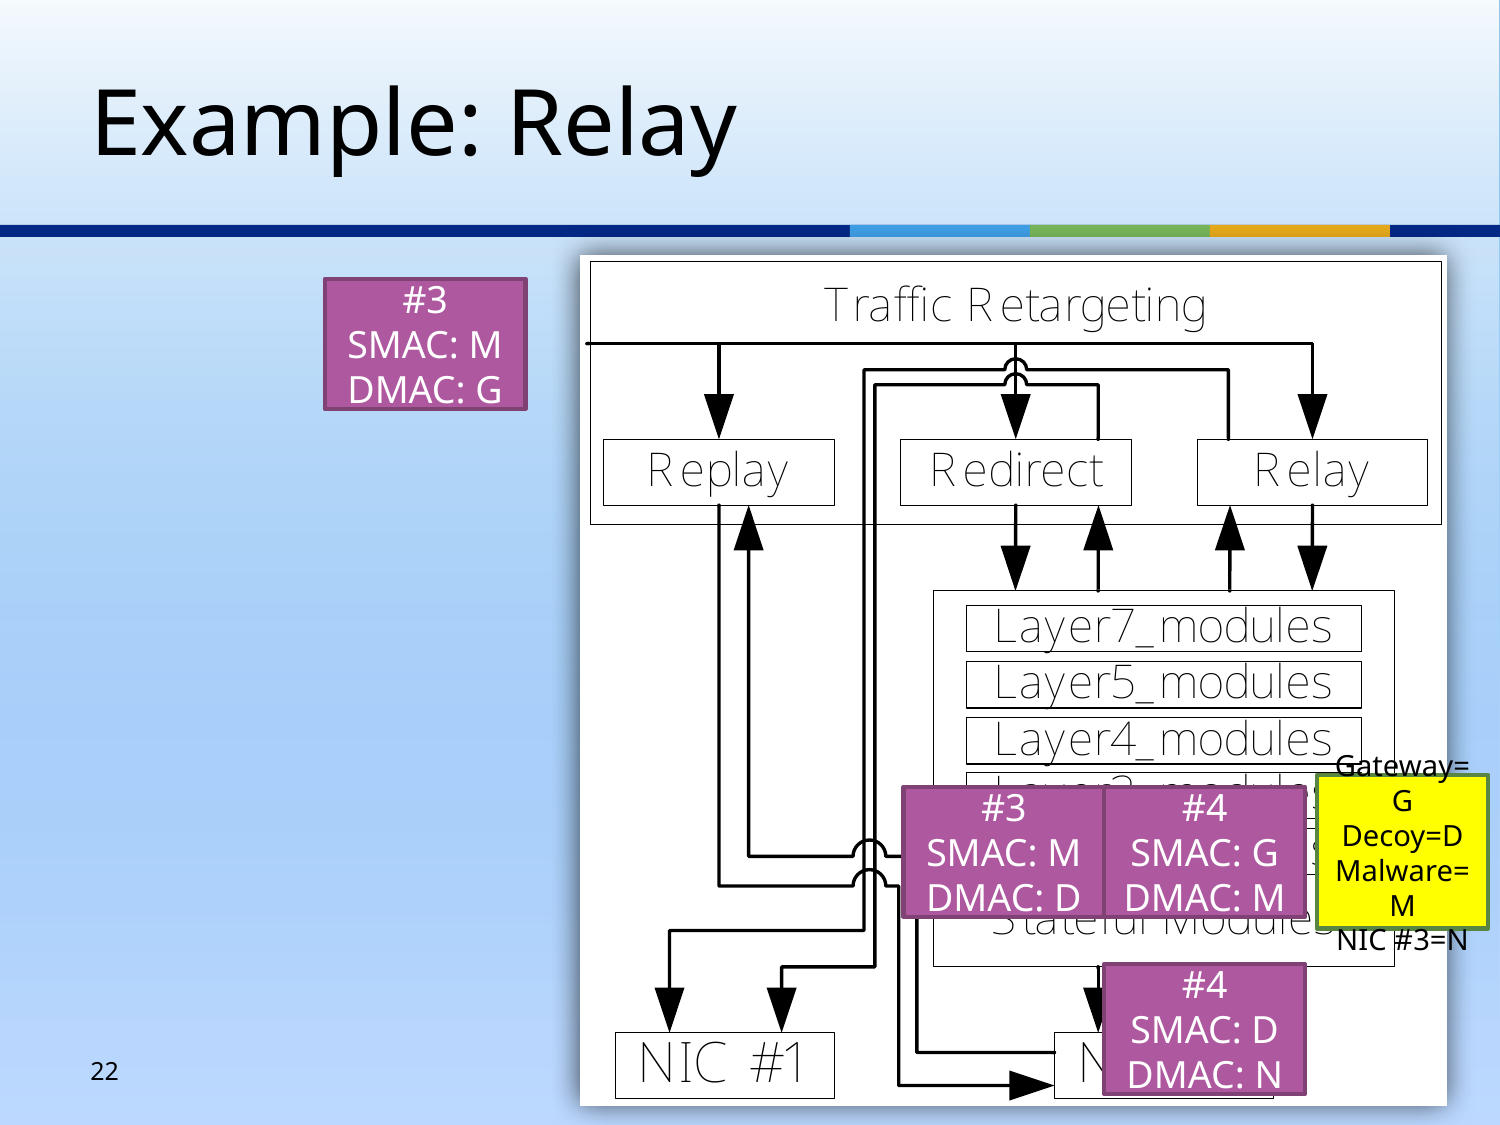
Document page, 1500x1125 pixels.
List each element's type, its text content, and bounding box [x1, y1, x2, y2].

picture [579, 254, 1448, 1107]
slide_number 22 [75, 1042, 426, 1103]
text_box #3 SMAC: M DMAC: G [323, 277, 528, 411]
title Example: Relay [75, 24, 1425, 213]
text_box Gateway=G Decoy=D Malware=M NIC #3=N [1448, 773, 1490, 931]
